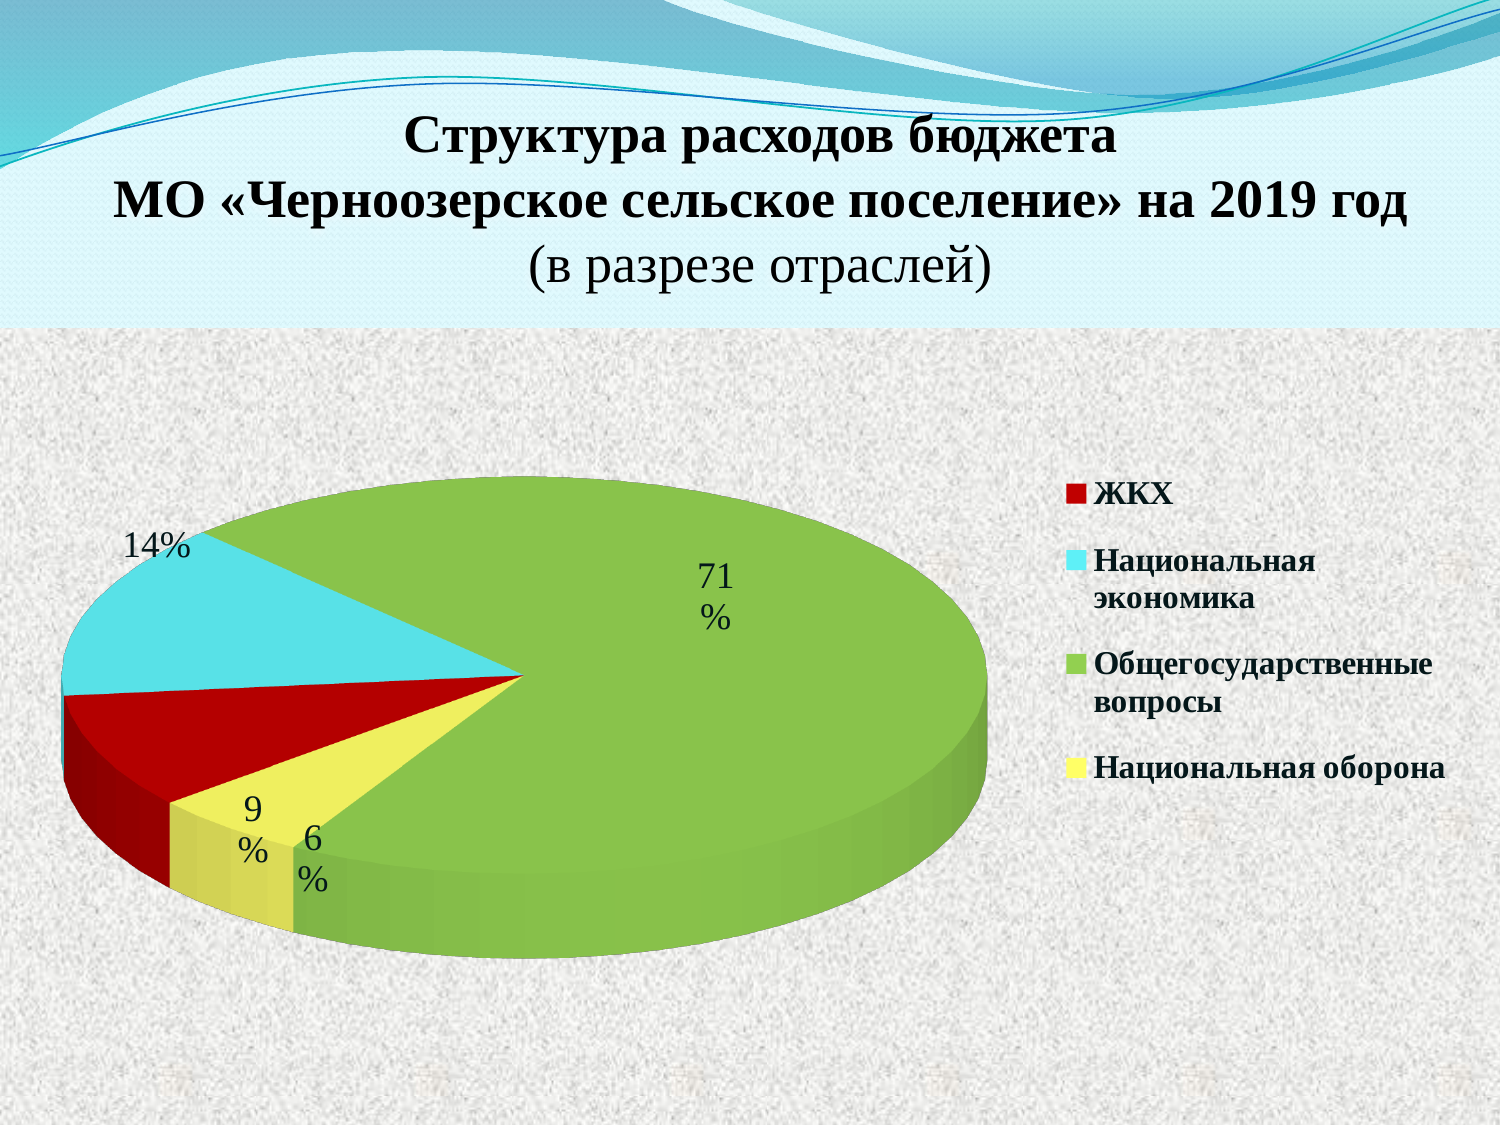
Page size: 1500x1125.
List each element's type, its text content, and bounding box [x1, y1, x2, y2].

chart [0, 327, 1500, 1125]
title Структура расходов бюджета МО «Черноозерское сельское поселение» на 2019 год (в разрезе отраслей) [74, 39, 1451, 294]
